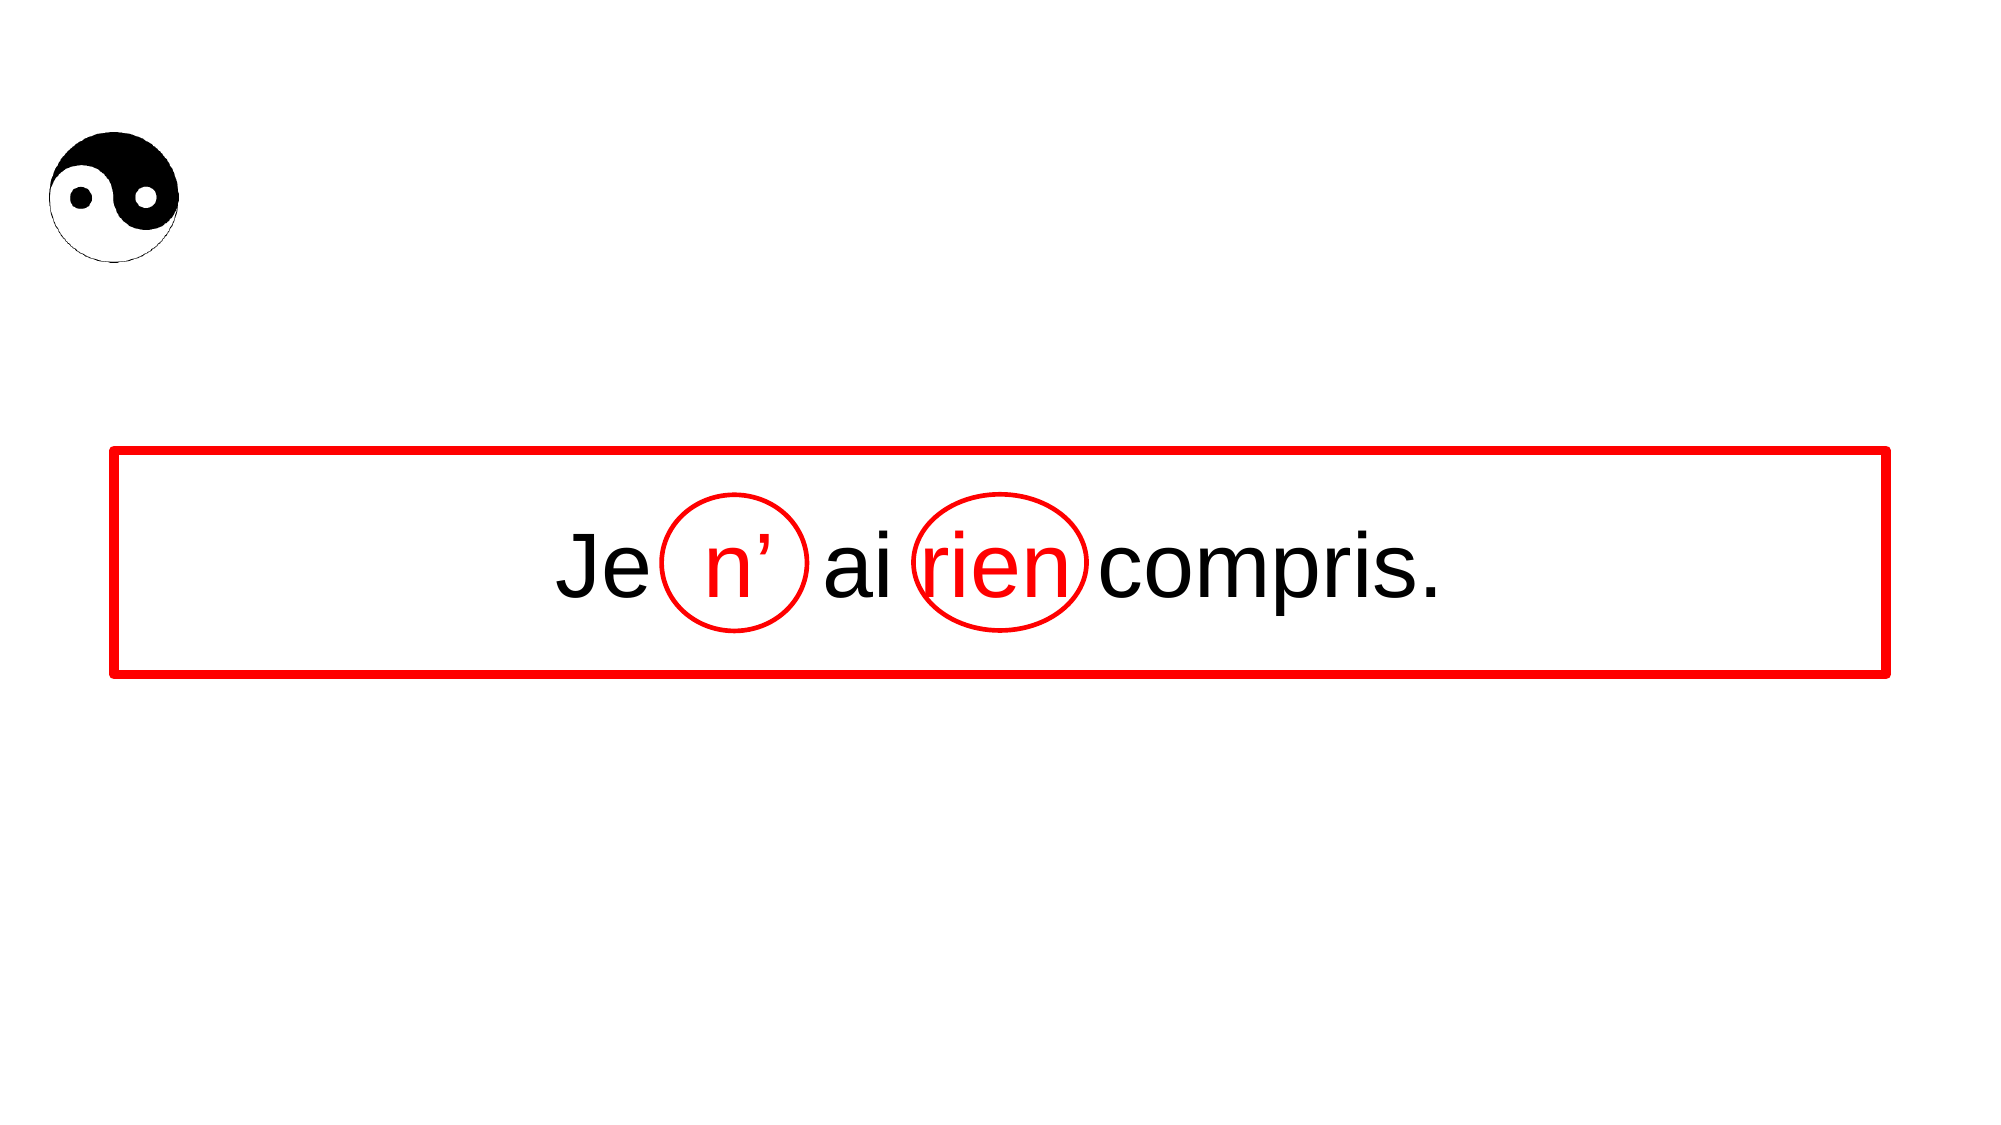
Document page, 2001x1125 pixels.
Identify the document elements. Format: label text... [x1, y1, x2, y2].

picture [45, 129, 182, 266]
list Je n’ ai rien compris. [114, 450, 1886, 675]
text_box [660, 493, 809, 632]
text_box [912, 493, 1088, 632]
